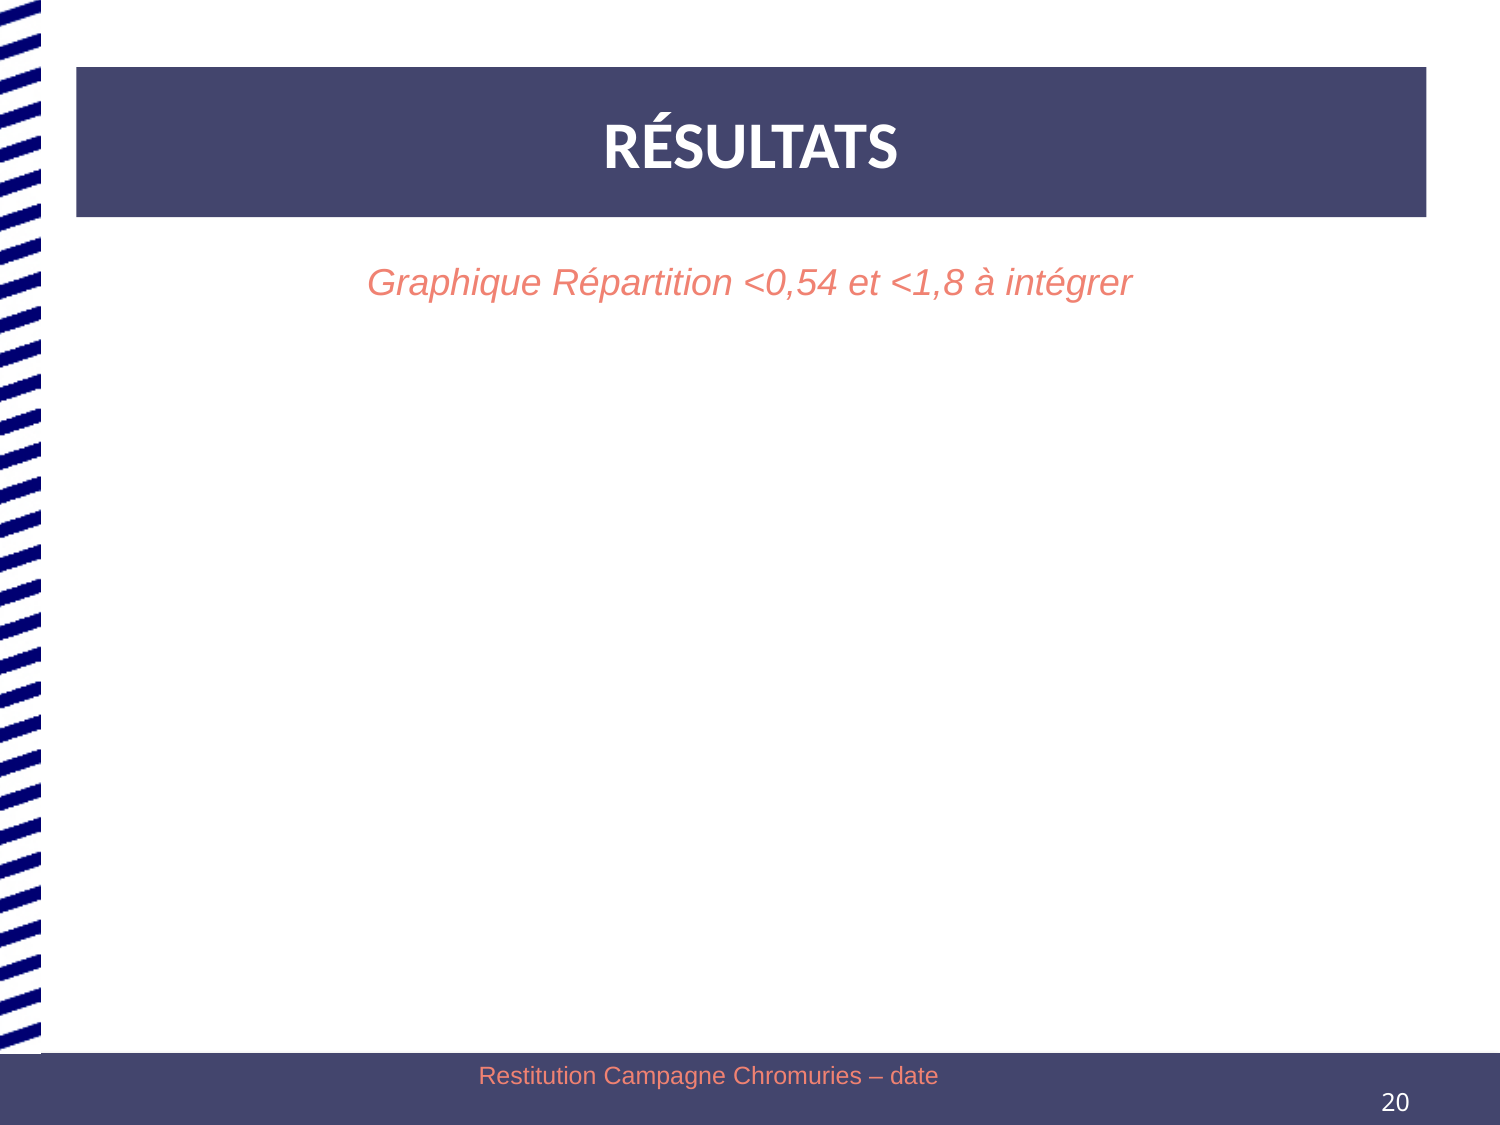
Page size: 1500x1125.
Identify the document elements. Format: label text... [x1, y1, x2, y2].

slide_number 20 [1074, 1073, 1425, 1125]
title Résultats [76, 67, 1427, 218]
text_box Graphique Répartition <0,54 et <1,8 à intégrer [74, 250, 1425, 311]
footer Restitution Campagne Chromuries – date [456, 1044, 963, 1105]
picture [0, 0, 41, 1054]
